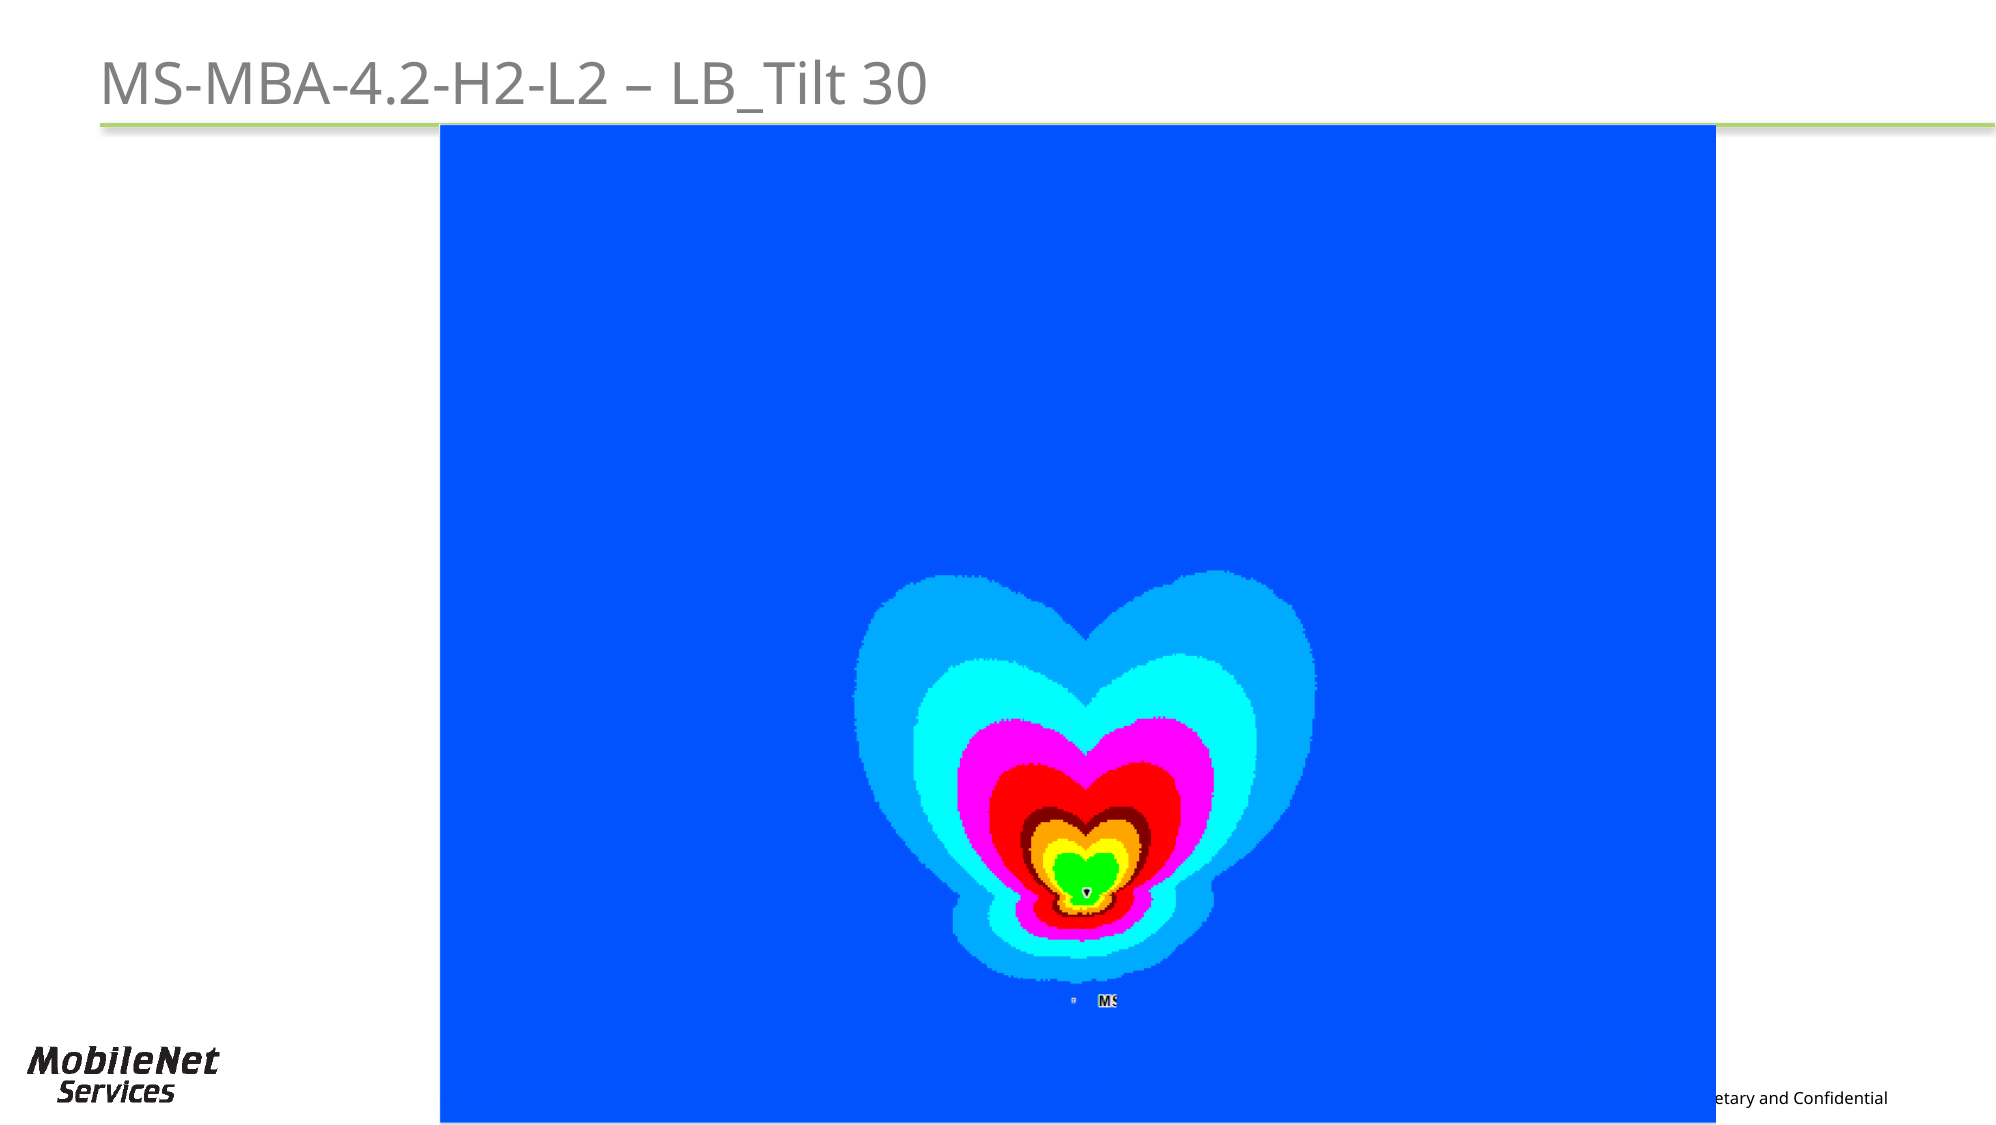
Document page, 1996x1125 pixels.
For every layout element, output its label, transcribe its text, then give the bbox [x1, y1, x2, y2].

title MS-MBA-4.2-H2-L2 – LB_Tilt 30 [85, 0, 1881, 175]
picture [19, 1037, 226, 1113]
picture [438, 124, 1716, 1125]
